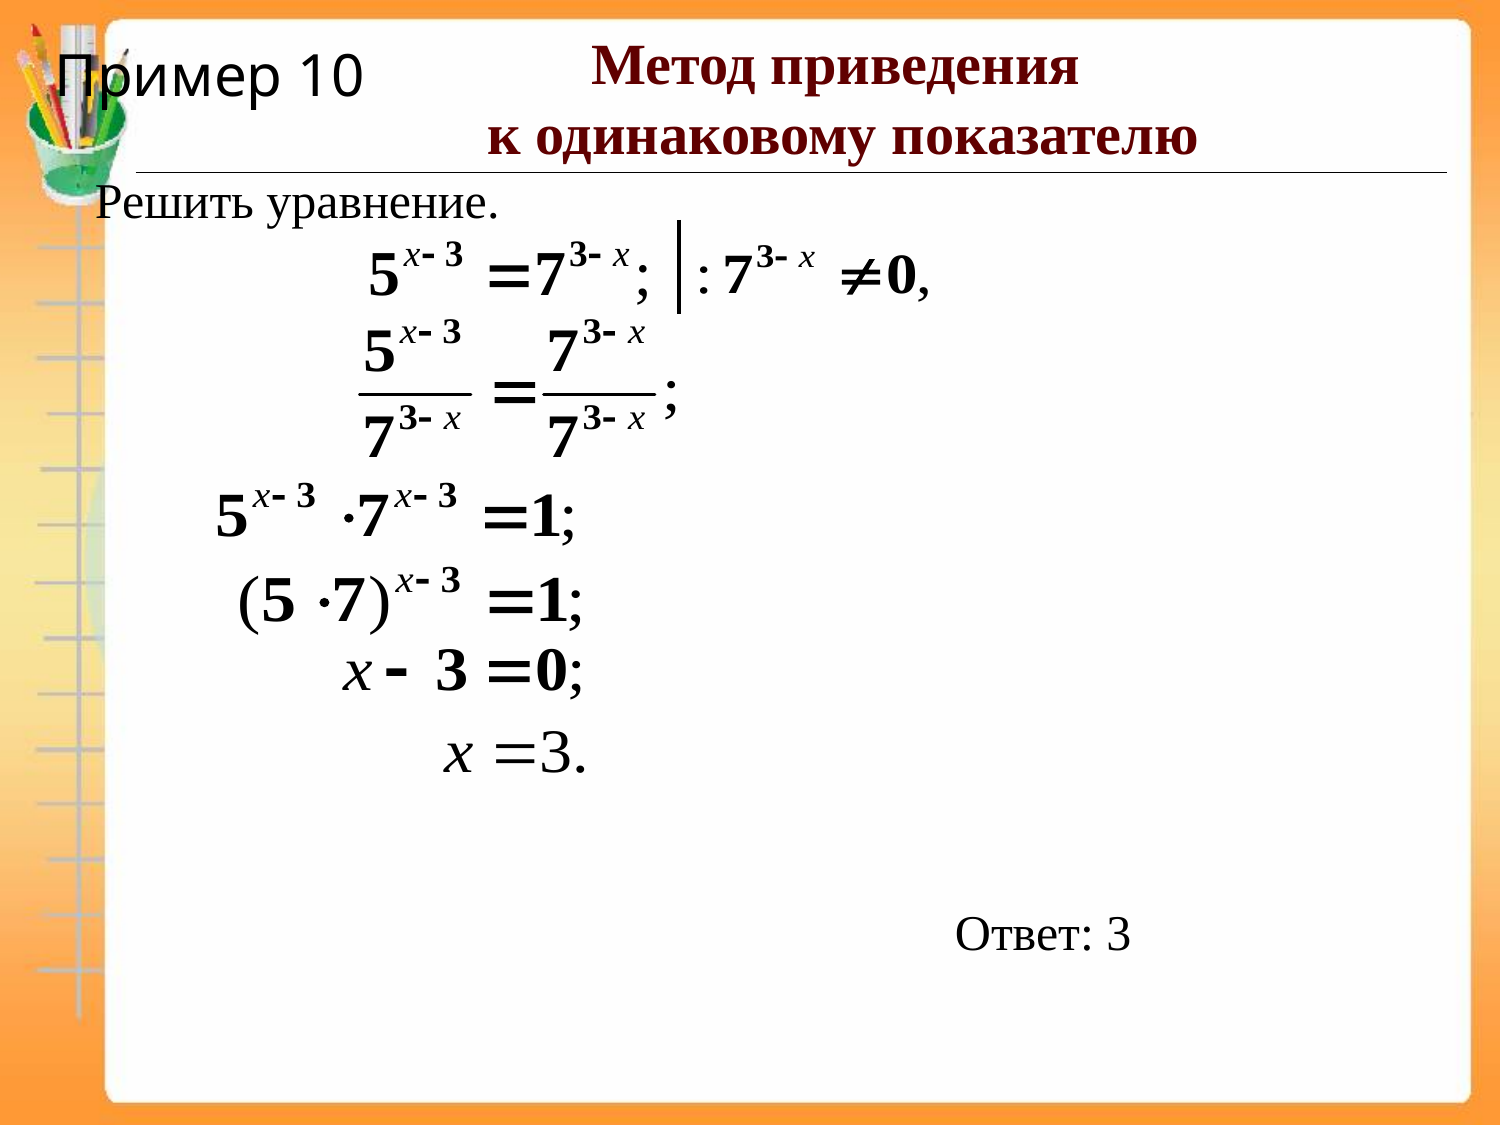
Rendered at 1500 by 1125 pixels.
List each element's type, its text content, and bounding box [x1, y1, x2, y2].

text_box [430, 715, 597, 789]
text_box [206, 467, 591, 563]
text_box Решить уравнение. [79, 160, 552, 236]
text_box Пример 10 [39, 30, 380, 116]
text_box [330, 633, 597, 717]
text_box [348, 302, 692, 473]
text_box Метод приведения к одинаковому показателю [430, 19, 1256, 171]
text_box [359, 225, 665, 301]
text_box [690, 231, 943, 318]
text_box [227, 550, 597, 649]
picture [0, 0, 1500, 1125]
text_box Ответ: 3 [940, 893, 1147, 968]
